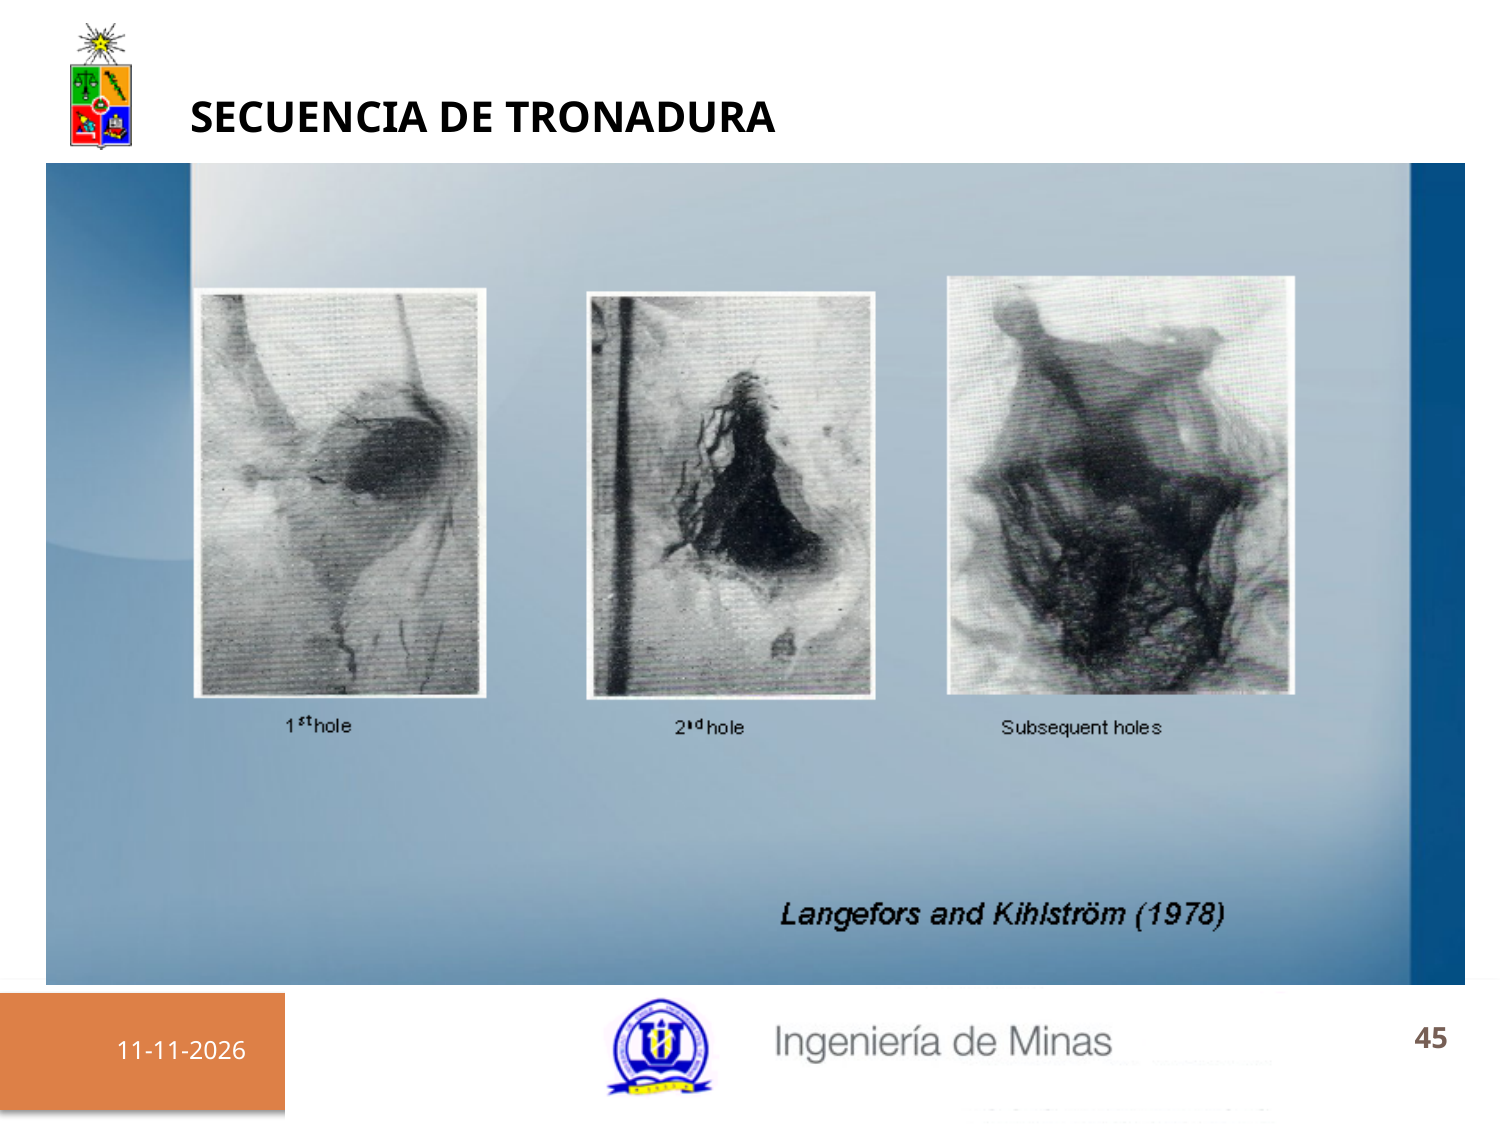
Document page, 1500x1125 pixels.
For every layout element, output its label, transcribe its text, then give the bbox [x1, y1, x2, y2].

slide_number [12, 995, 279, 1108]
text_box Secuencia de tronadura [175, 81, 1266, 148]
picture [46, 163, 1500, 1125]
picture [69, 23, 132, 151]
